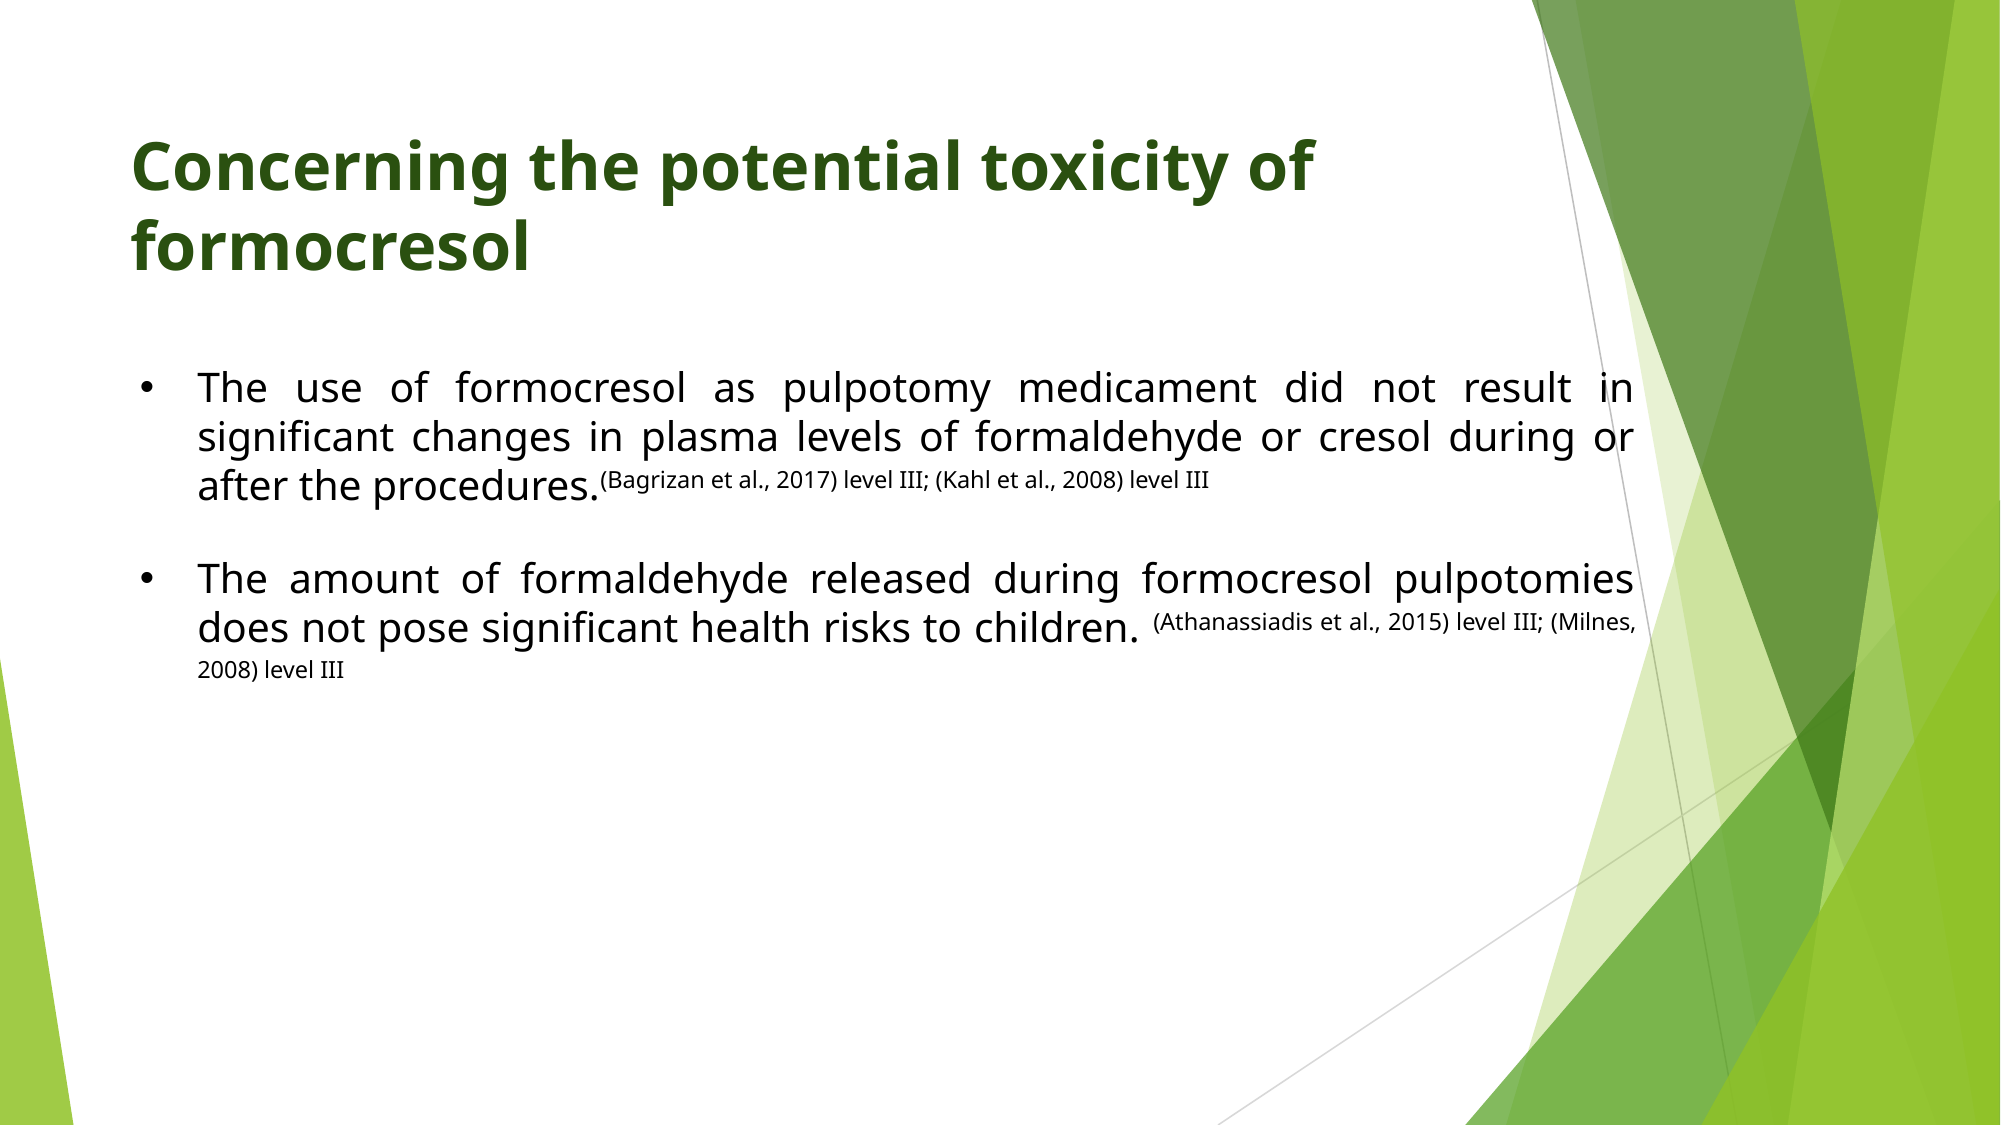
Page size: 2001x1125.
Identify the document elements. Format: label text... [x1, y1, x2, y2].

list The use of formocresol as pulpotomy medicament did not result in significant changes in plasma levels of formaldehyde or cresol during or after the procedures.(Bagrizan et al., 2017) level III; (Kahl et al., 2008) level III The amount of formaldehyde released during formocresol pulpotomies does not pose significant health risks to children. (Athanassiadis et al., 2015) level III; (Milnes, 2008) level III [115, 288, 1652, 804]
title Concerning the potential toxicity of formocresol [115, 95, 1715, 312]
